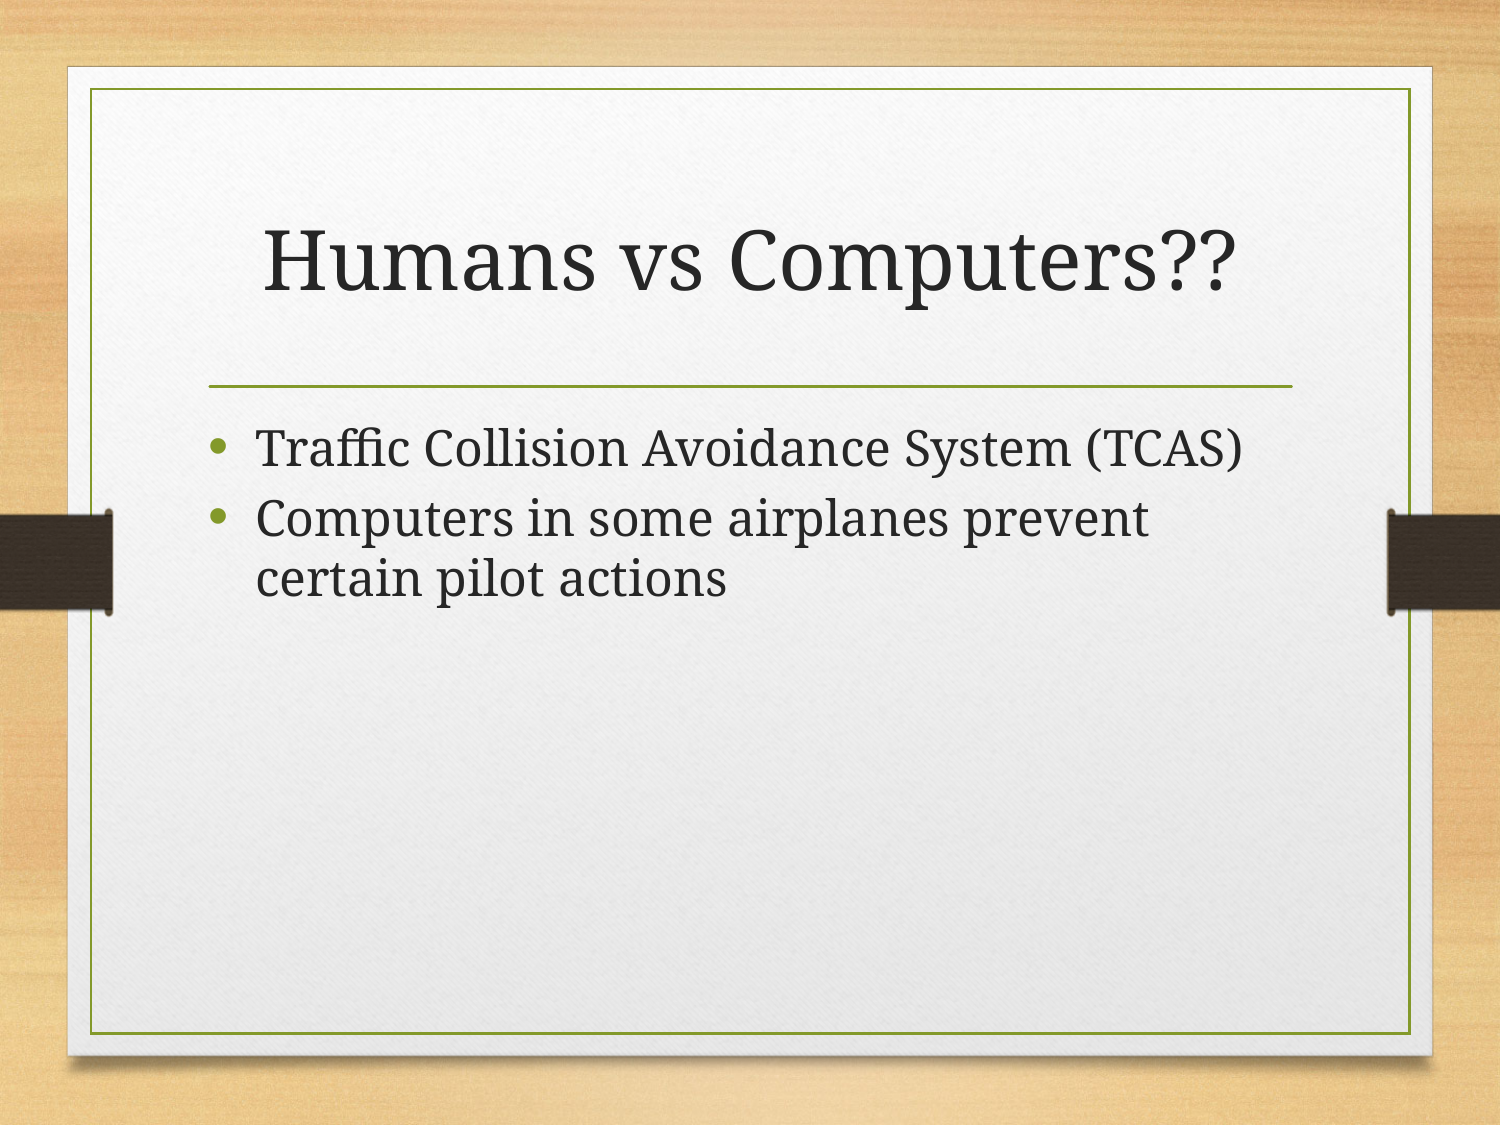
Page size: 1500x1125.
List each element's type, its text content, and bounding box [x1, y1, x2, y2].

picture [0, 0, 1500, 1125]
title Humans vs Computers?? [193, 150, 1309, 365]
list Traffic Collision Avoidance System (TCAS) Computers in some airplanes prevent certain pilot actions [193, 408, 1309, 974]
